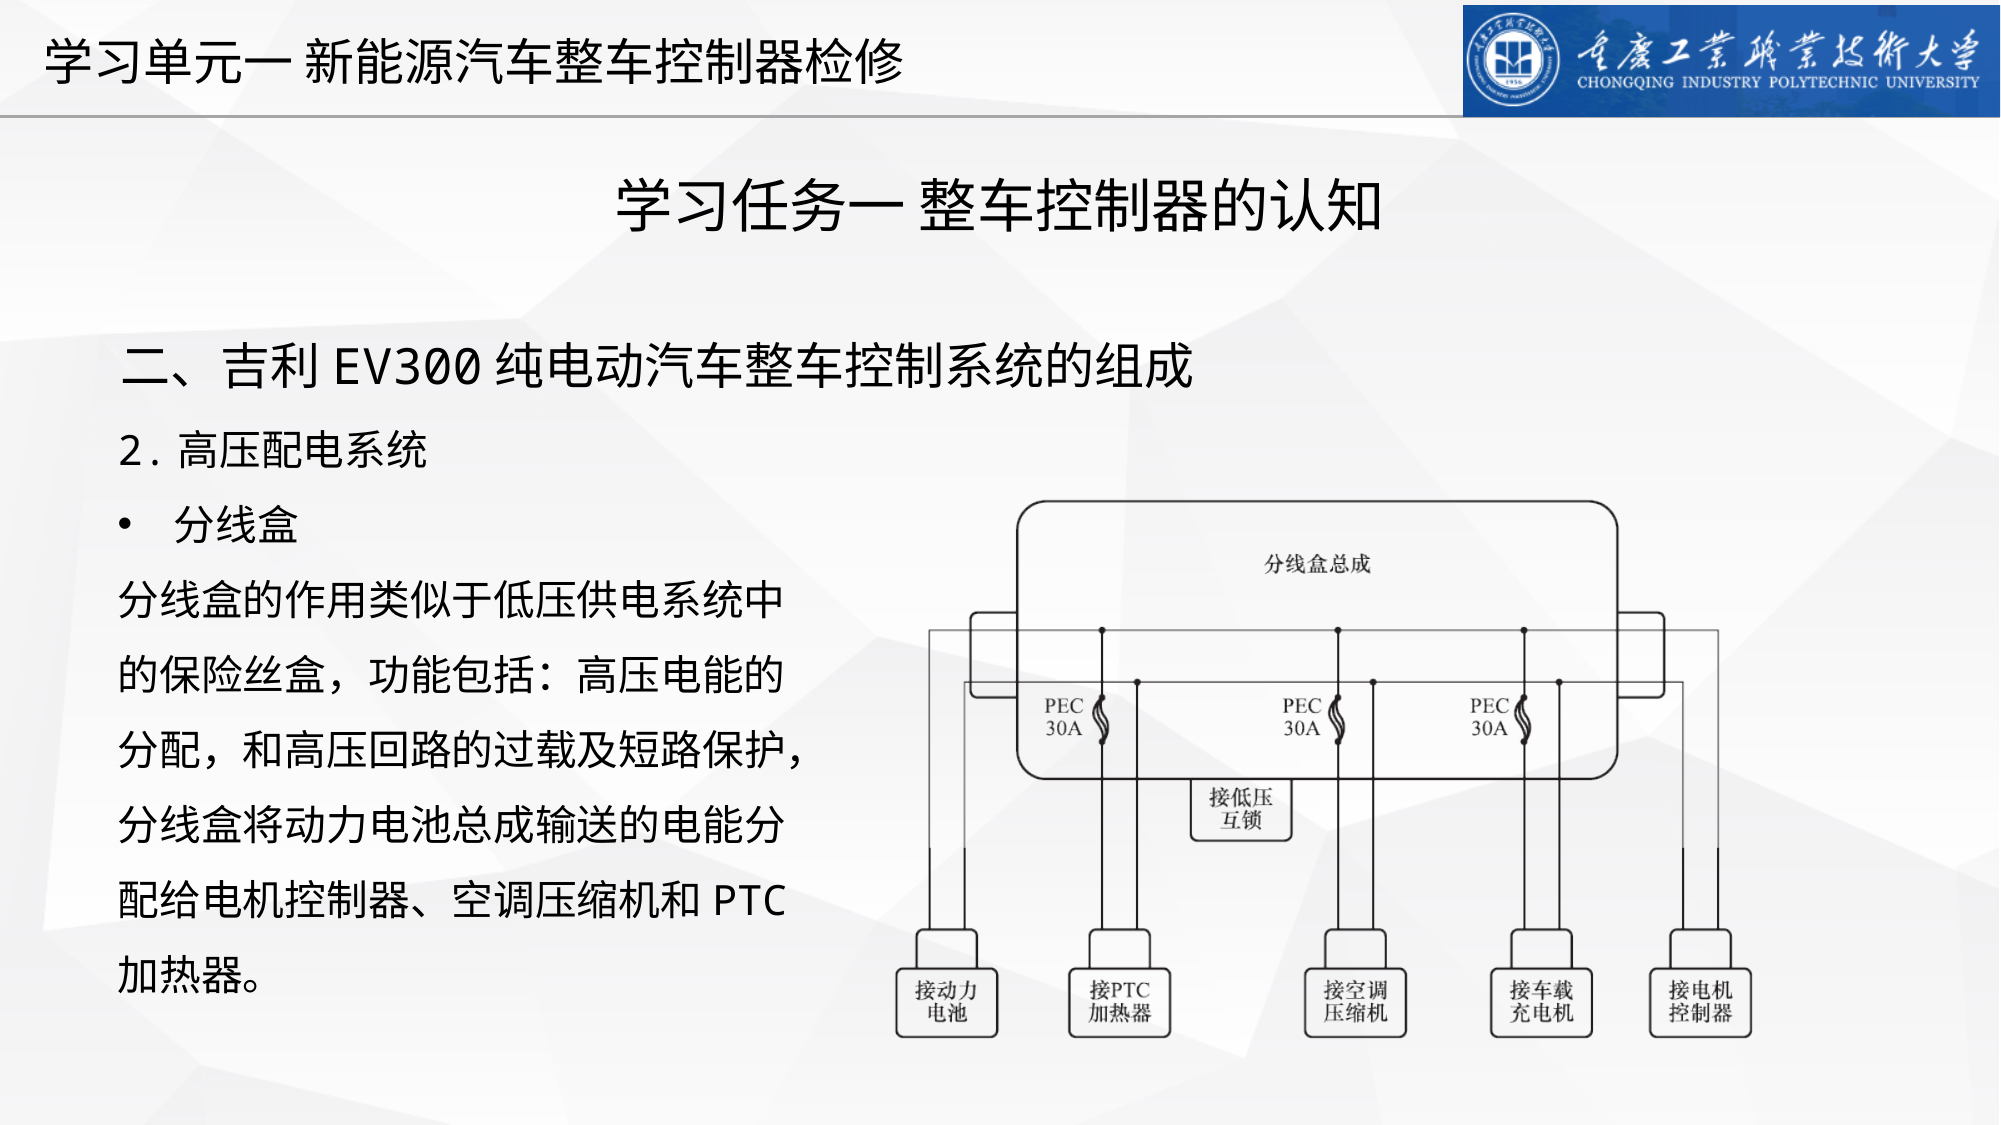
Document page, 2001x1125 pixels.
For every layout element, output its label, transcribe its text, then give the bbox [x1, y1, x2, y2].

picture [0, 118, 1999, 1125]
text_box 2.高压配电系统 分线盒 分线盒的作用类似于低压供电系统中的保险丝盒，功能包括：高压电能的分配，和高压回路的过载及短路保护，分线盒将动力电池总成输送的电能分配给电机控制器、空调压缩机和PTC加热器。 [102, 391, 817, 1006]
text_box 学习任务一 整车控制器的认知 [433, 161, 1567, 247]
text_box 二、吉利EV300纯电动汽车整车控制系统的组成 [105, 297, 1533, 402]
picture [0, 0, 2001, 117]
